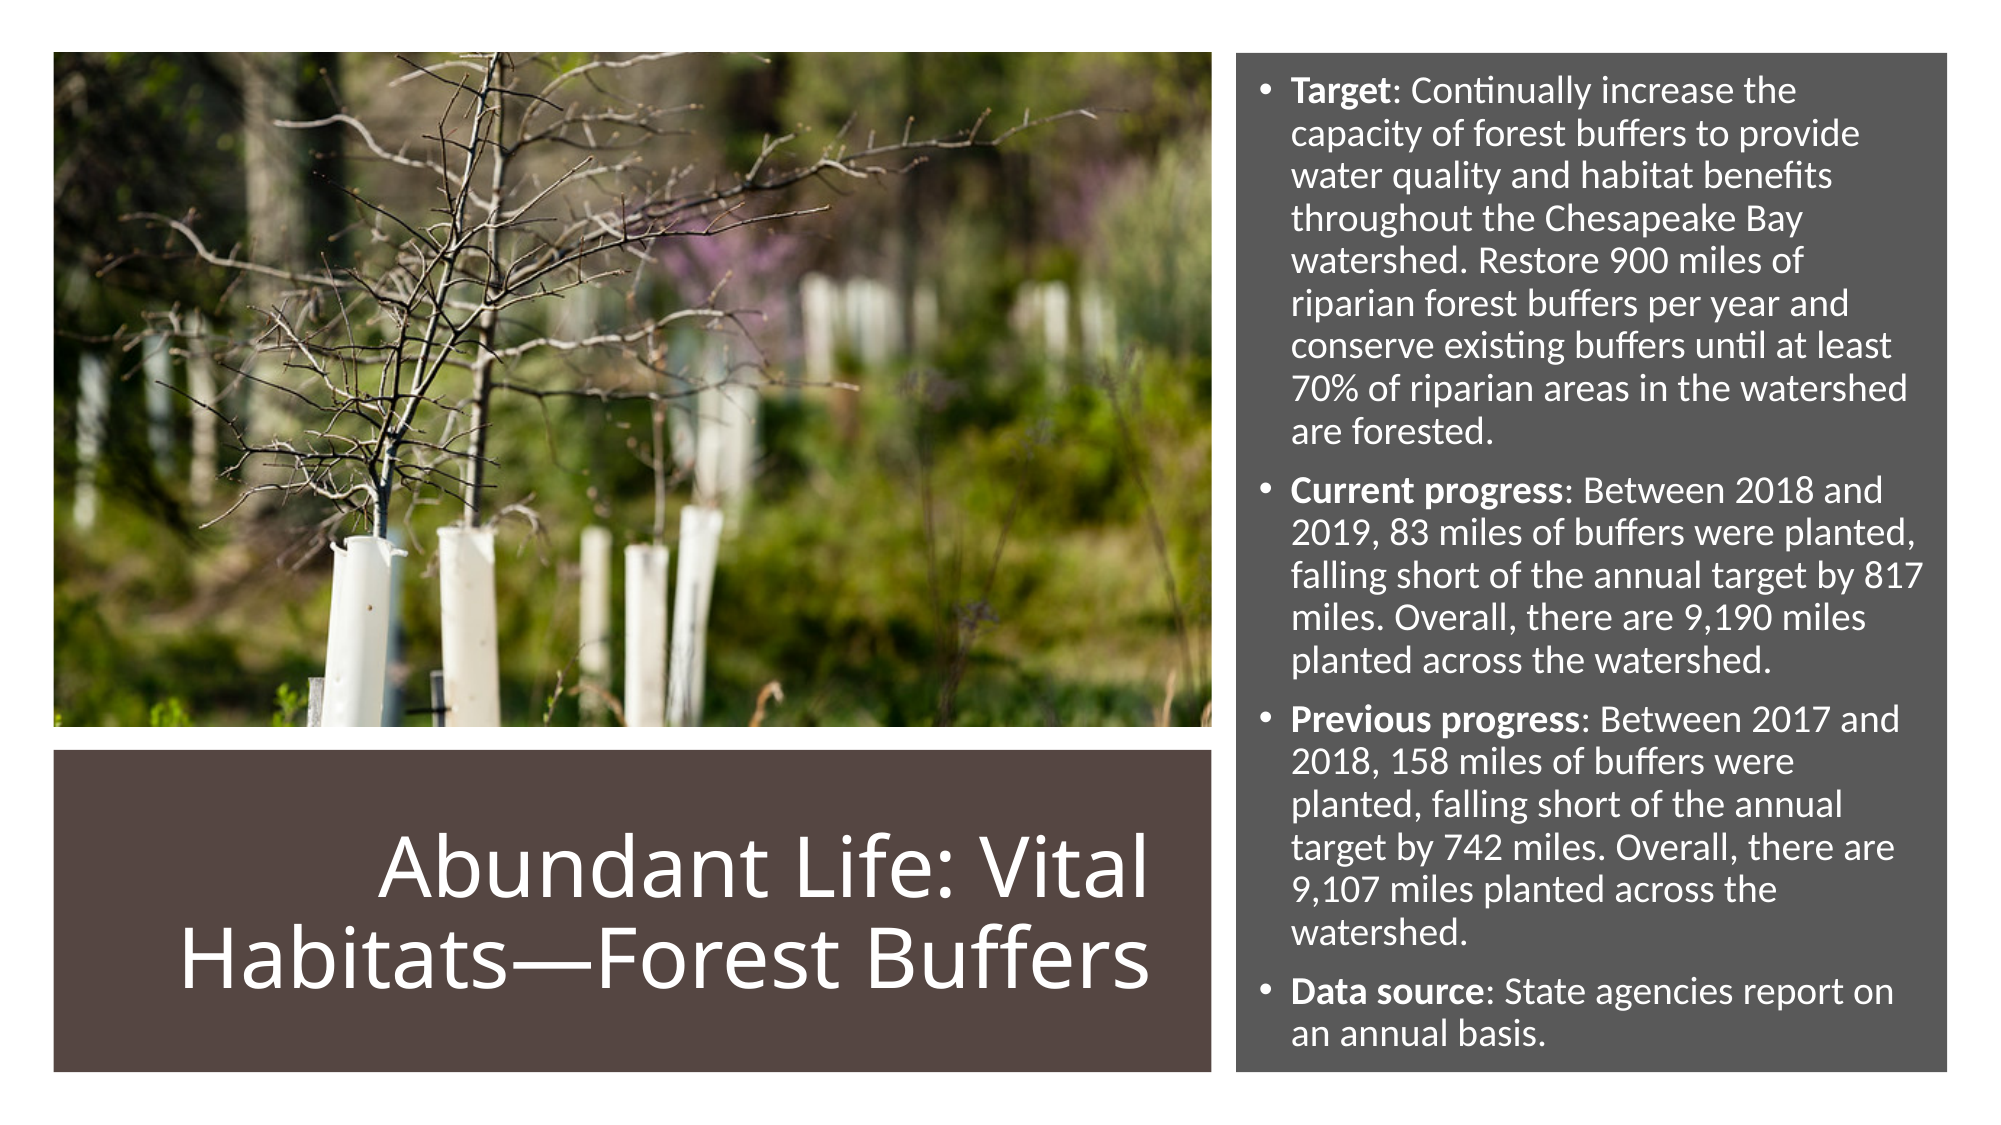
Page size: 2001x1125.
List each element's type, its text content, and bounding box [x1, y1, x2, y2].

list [53, 52, 1212, 727]
text_box [1235, 52, 1243, 1073]
title Abundant Life: Vital Habitats—Forest Buffers [85, 782, 1168, 1049]
text_box [53, 749, 1212, 1073]
list Target: Continually increase the capacity of forest buffers to provide water quality and habitat benefits throughout the Chesapeake Bay watershed. Restore 900 miles of riparian forest buffers per year and conserve existing buffers until at least 70% of riparian areas in the watershed are forested. Current progress: Between 2018 and 2019, 83 miles of buffers were planted, falling short of the annual target by 817 miles. Overall, there are 9,190 miles planted across the watershed. Previous progress: Between 2017 and 2018, 158 miles of buffers were planted, falling short of the annual target by 742 miles. Overall, there are 9,107 miles planted across the watershed. Data source: State agencies report on an annual basis. [1243, 52, 1947, 1073]
